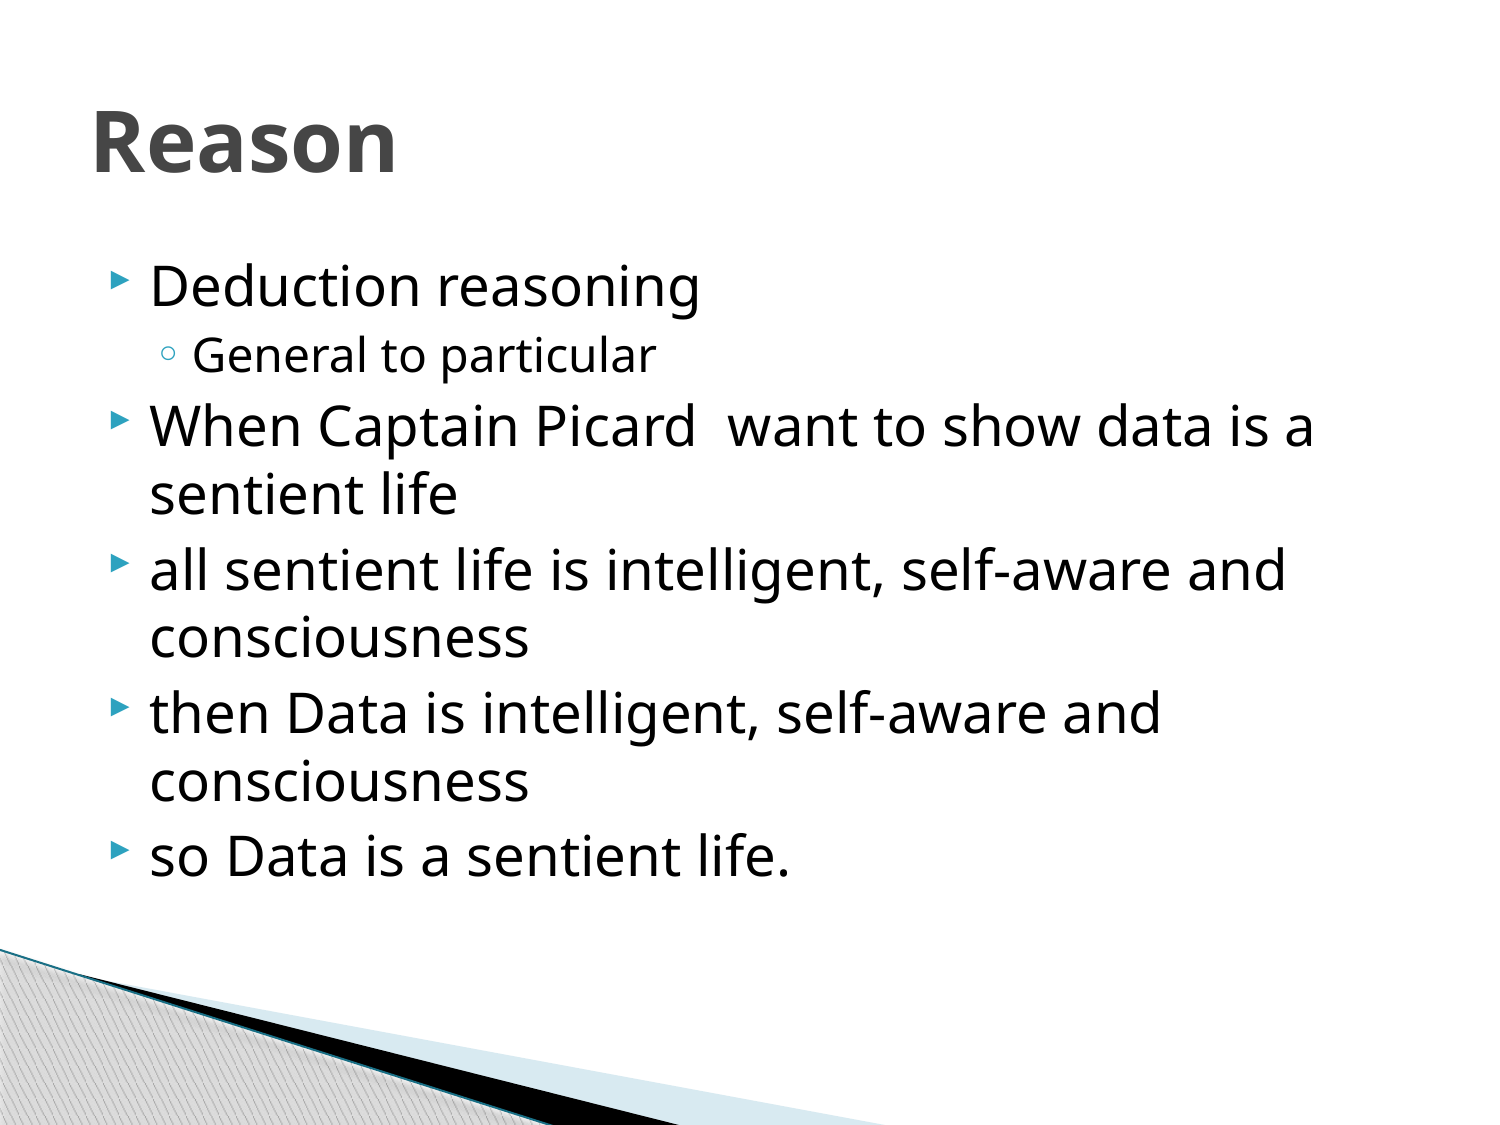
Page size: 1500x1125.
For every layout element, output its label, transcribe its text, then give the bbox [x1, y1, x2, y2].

title Reason [75, 45, 1425, 233]
list Deduction reasoning General to particular When Captain Picard want to show data is a sentient life all sentient life is intelligent, self-aware and consciousness then Data is intelligent, self-aware and consciousness so Data is a sentient life. [75, 243, 1425, 986]
